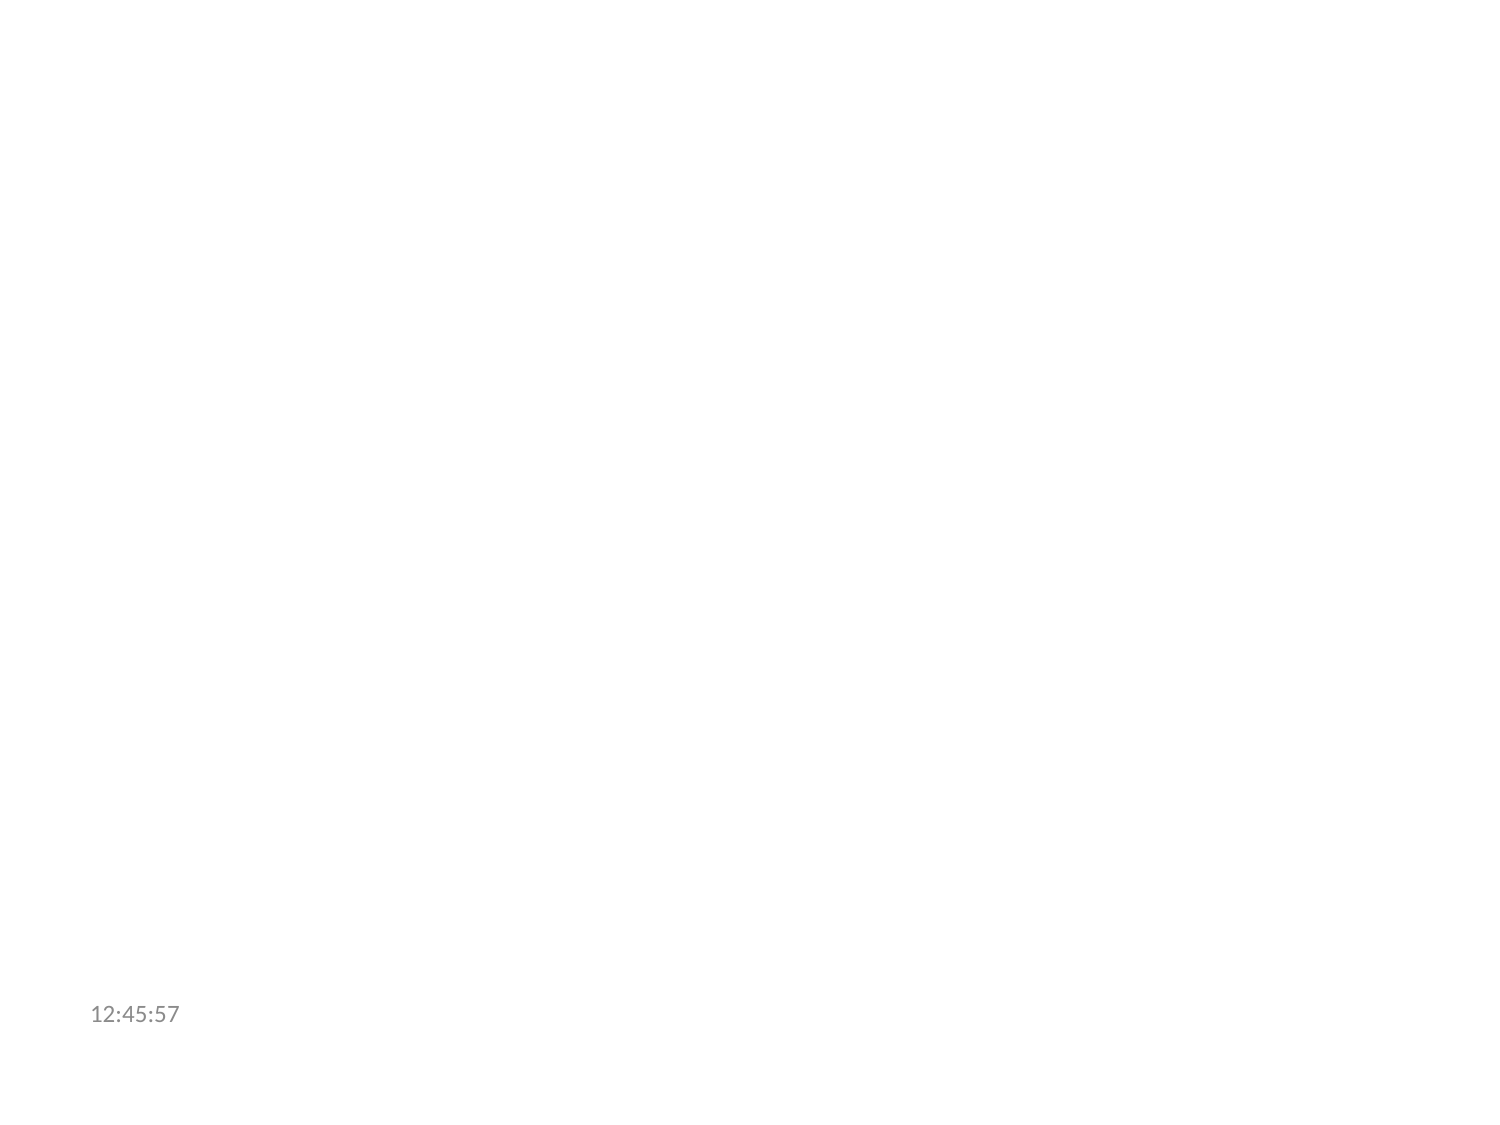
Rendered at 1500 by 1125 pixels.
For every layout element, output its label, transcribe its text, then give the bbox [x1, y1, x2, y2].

text_box 15:35:09 [75, 982, 425, 1043]
